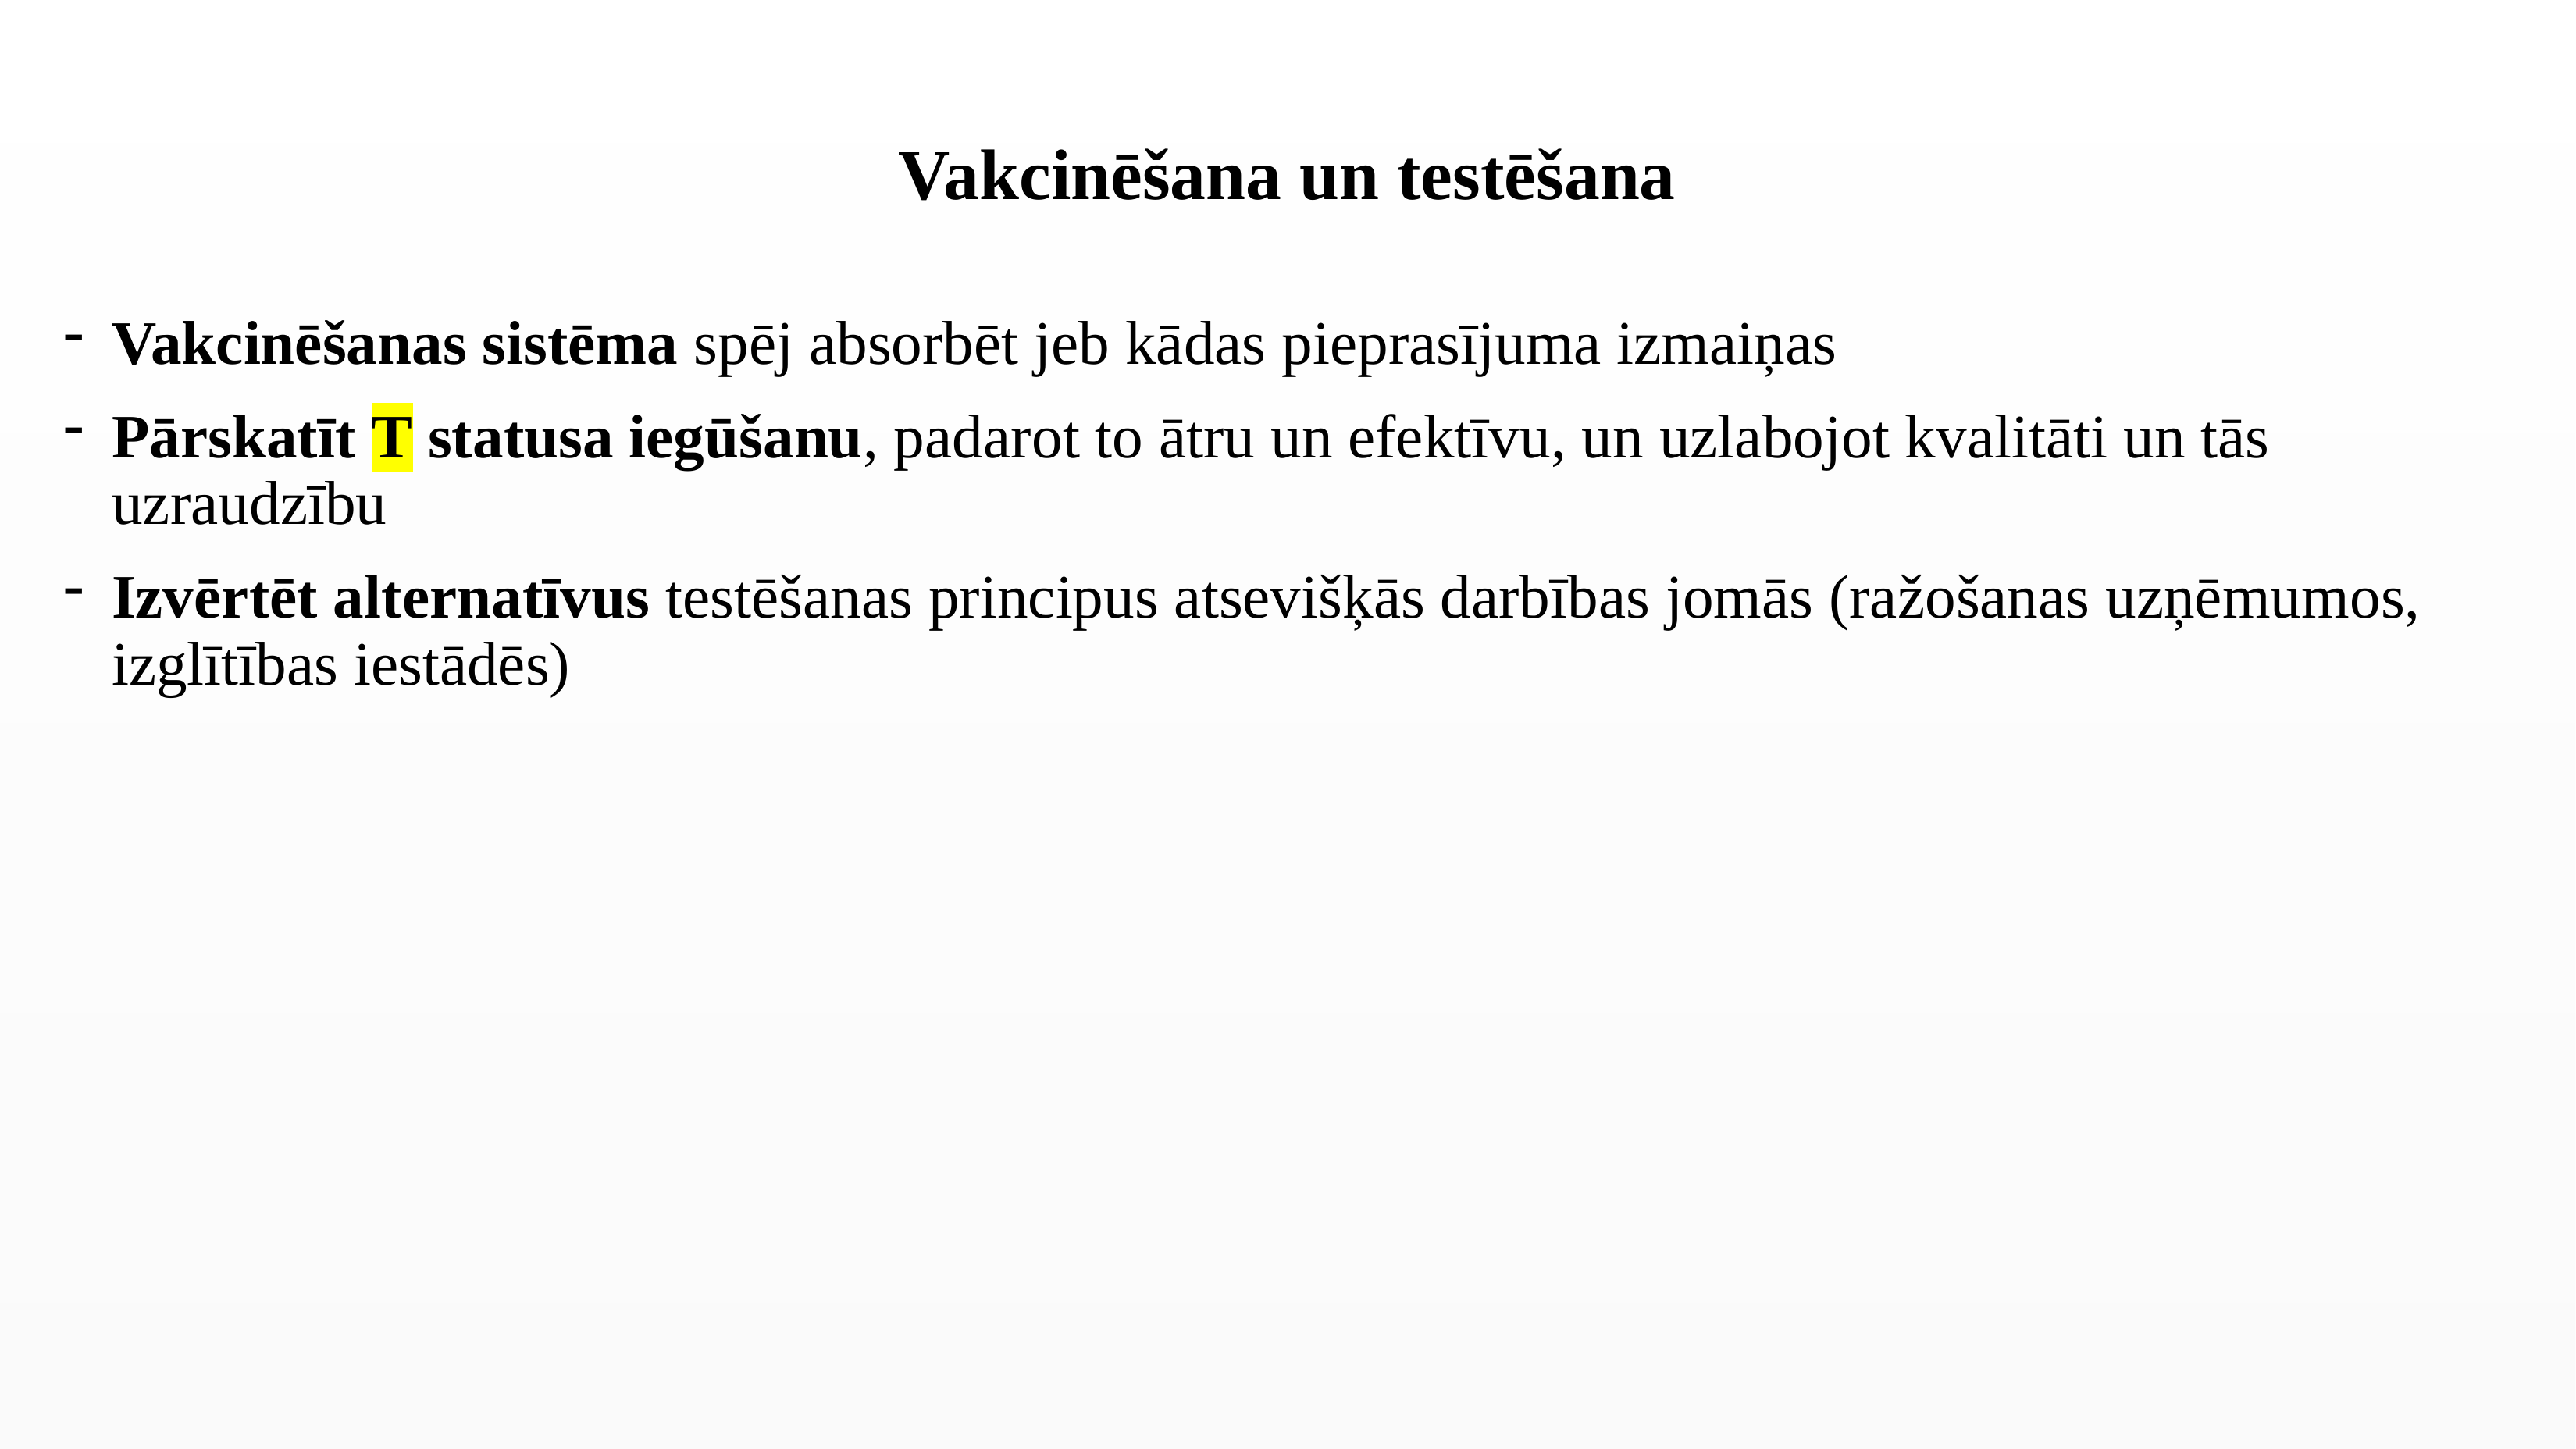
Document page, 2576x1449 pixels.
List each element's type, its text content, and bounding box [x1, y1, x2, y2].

list Vakcinēšanas sistēma spēj absorbēt jeb kādas pieprasījuma izmaiņas Pārskatīt T statusa iegūšanu, padarot to ātru un efektīvu, un uzlabojot kvalitāti un tās uzraudzību Izvērtēt alternatīvus testēšanas principus atsevišķās darbības jomās (ražošanas uzņēmumos, izglītības iestādēs) [52, 304, 2525, 1427]
title Vakcinēšana un testēšana [176, 77, 2399, 276]
